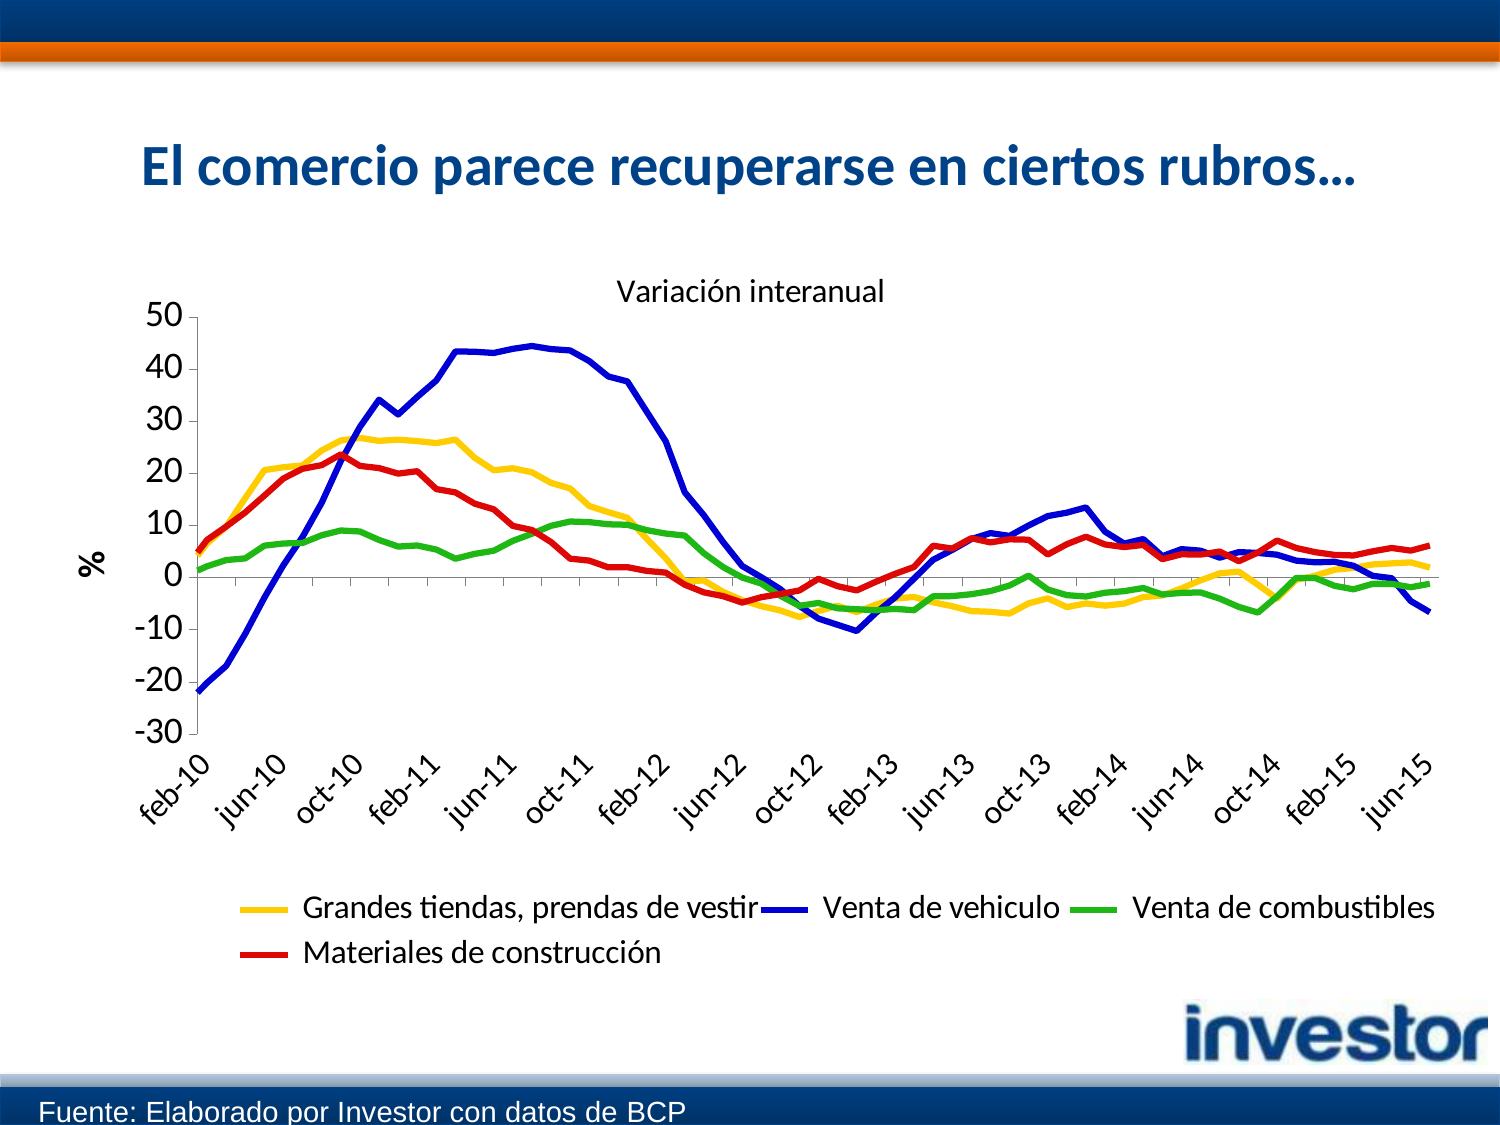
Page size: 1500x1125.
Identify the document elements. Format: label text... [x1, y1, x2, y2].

text_box Fuente: Elaborado por Investor con datos de BCP [23, 1086, 1266, 1125]
picture [1183, 999, 1488, 1065]
title El comercio parece recuperarse en ciertos rubros… [74, 101, 1426, 223]
chart [64, 255, 1464, 1041]
